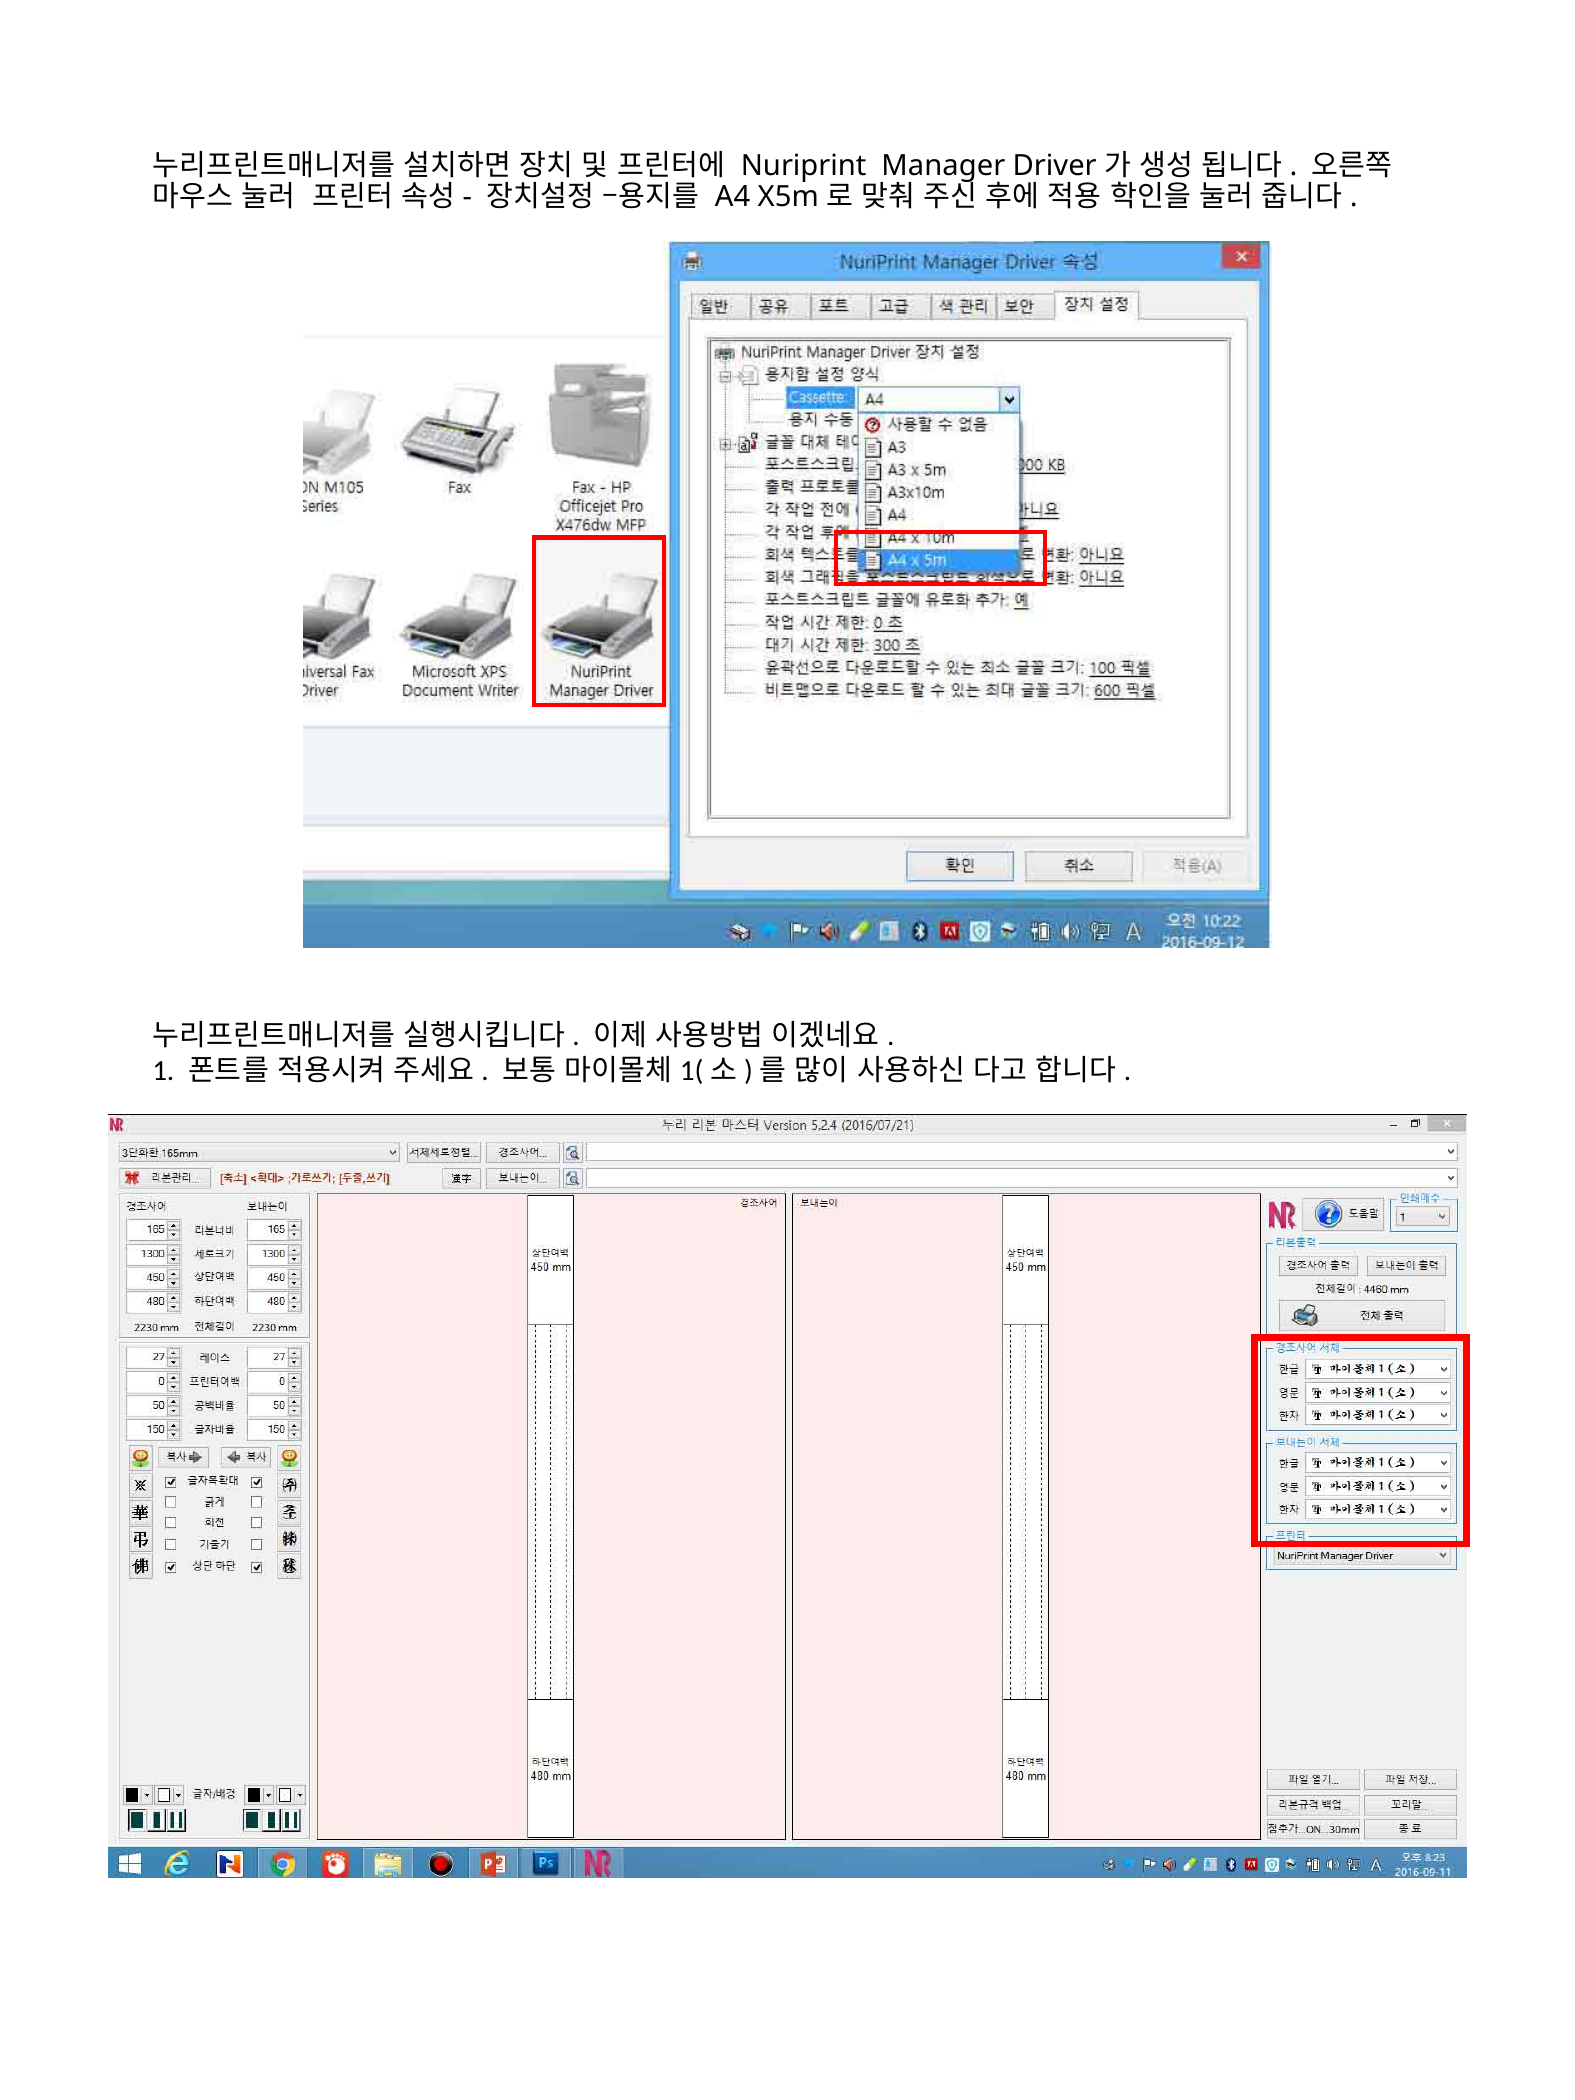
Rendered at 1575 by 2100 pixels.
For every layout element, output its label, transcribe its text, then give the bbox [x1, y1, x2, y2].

picture [303, 241, 1272, 948]
text_box 누리프린트매니저를 실행시킵니다. 이제 사용방법 이겠네요. 1. 폰트를 적용시켜 주세요. 보통 마이몰체1(소)를 많이 사용하신 다고 합니다. [137, 1009, 1400, 1094]
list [108, 1114, 1467, 1878]
title 누리프린트매니저를 설치하면 장치 및 프린터에 Nuriprint Manager Driver가 생성 됩니다. 오른쪽 마우스 눌러 프린터 속성- 장치설정 –용지를 A4 X5m로 맞춰 주신 후에 적용 학인을 눌러 줍니다. [137, 121, 1497, 242]
